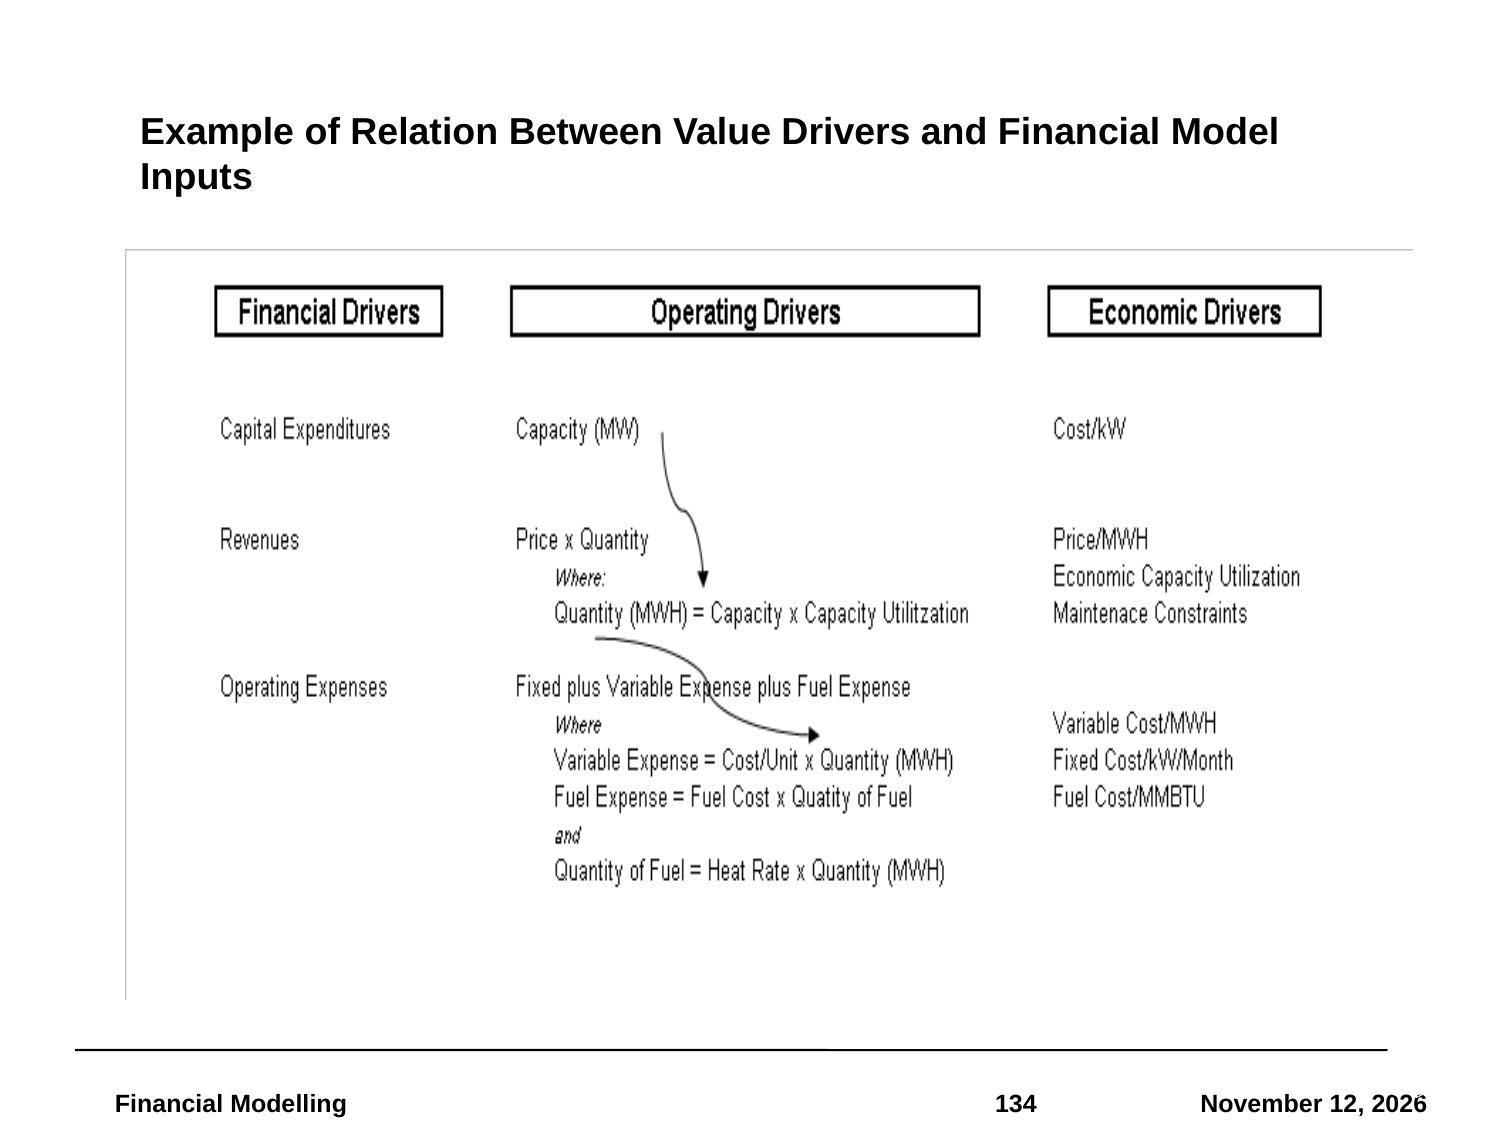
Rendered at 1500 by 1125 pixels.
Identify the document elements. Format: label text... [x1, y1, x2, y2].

title Example of Relation Between Value Drivers and Financial Model Inputs [124, 99, 1413, 226]
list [124, 249, 1413, 1001]
